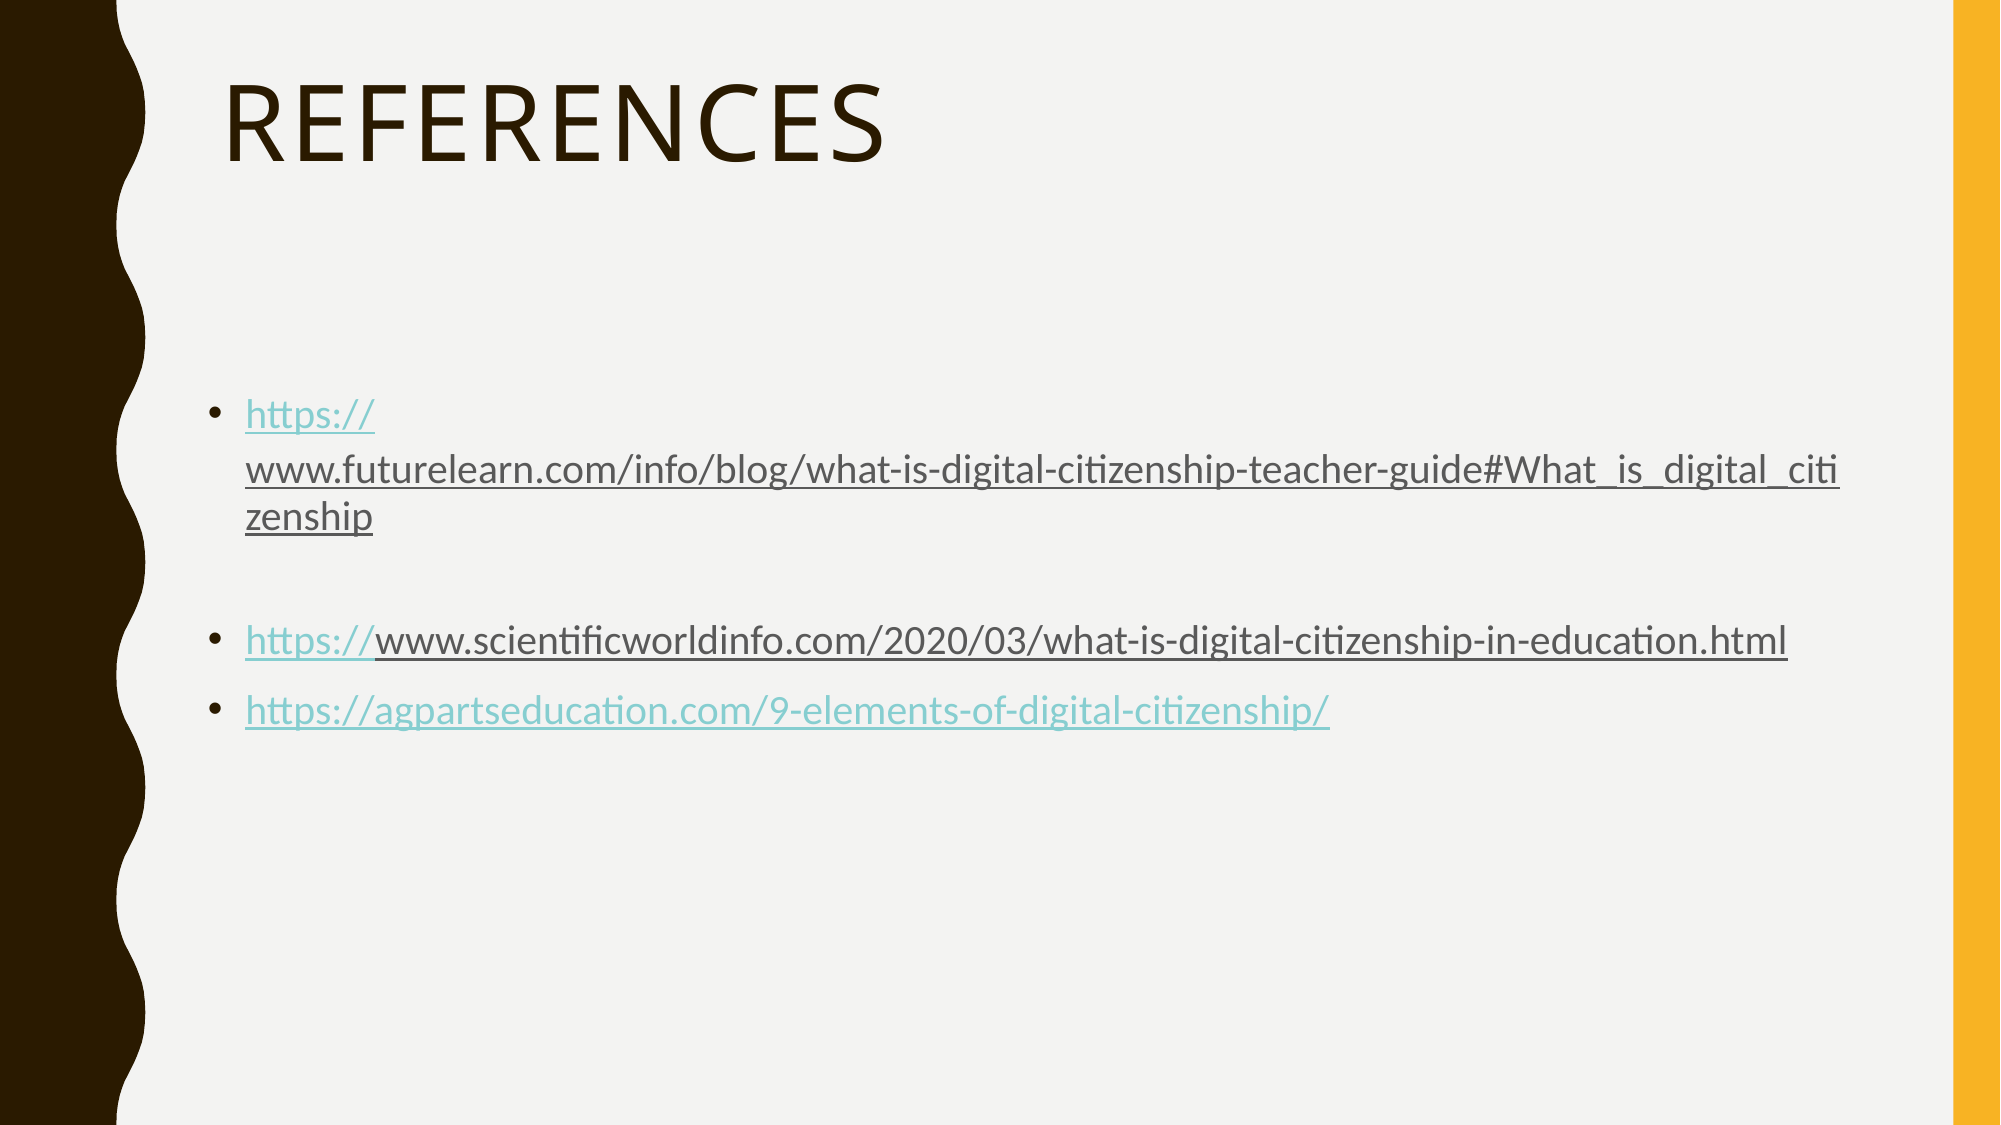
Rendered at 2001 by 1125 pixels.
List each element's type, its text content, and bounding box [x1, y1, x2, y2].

title References [205, 62, 1875, 308]
list https://www.futurelearn.com/info/blog/what-is-digital-citizenship-teacher-guide#What_is_digital_citizenship https://www.scientificworldinfo.com/2020/03/what-is-digital-citizenship-in-education.html https://agpartseducation.com/9-elements-of-digital-citizenship/ [192, 374, 1863, 1125]
